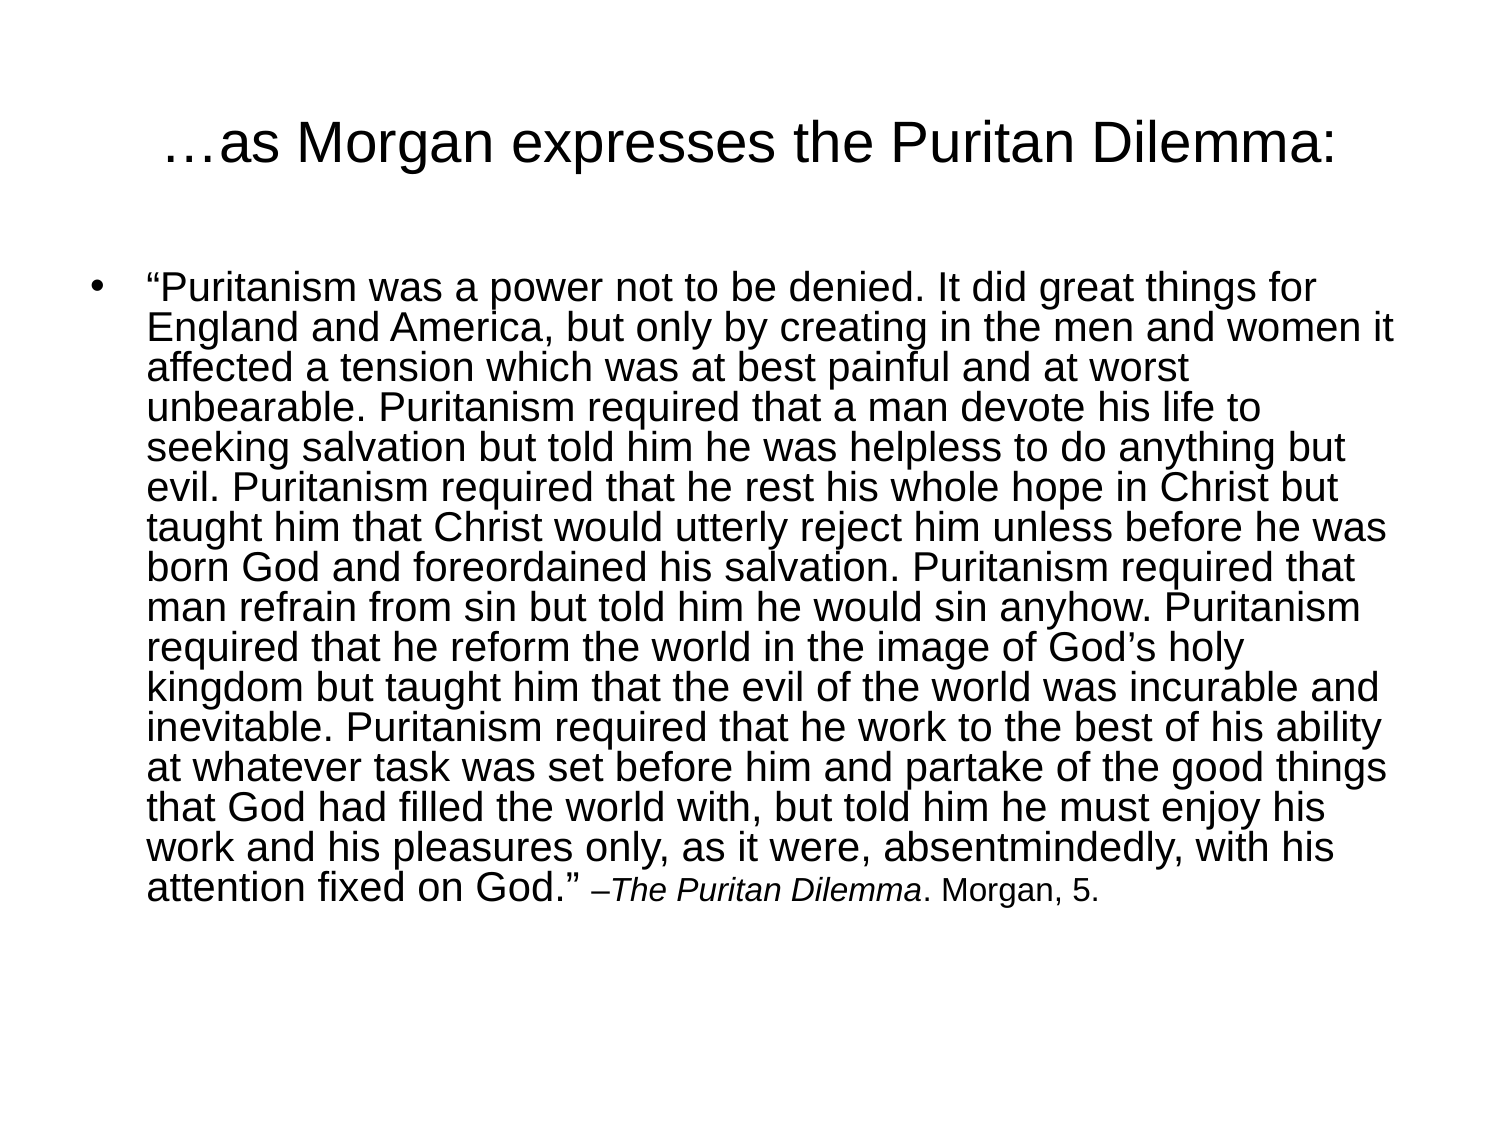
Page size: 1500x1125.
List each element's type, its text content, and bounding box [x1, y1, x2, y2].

title …as Morgan expresses the Puritan Dilemma: [75, 45, 1425, 233]
list “Puritanism was a power not to be denied. It did great things for England and America, but only by creating in the men and women it affected a tension which was at best painful and at worst unbearable. Puritanism required that a man devote his life to seeking salvation but told him he was helpless to do anything but evil. Puritanism required that he rest his whole hope in Christ but taught him that Christ would utterly reject him unless before he was born God and foreordained his salvation. Puritanism required that man refrain from sin but told him he would sin anyhow. Puritanism required that he reform the world in the image of God’s holy kingdom but taught him that the evil of the world was incurable and inevitable. Puritanism required that he work to the best of his ability at whatever task was set before him and partake of the good things that God had filled the world with, but told him he must enjoy his work and his pleasures only, as it were, absentmindedly, with his attention fixed on God.” –The Puritan Dilemma. Morgan, 5. [75, 262, 1425, 1005]
